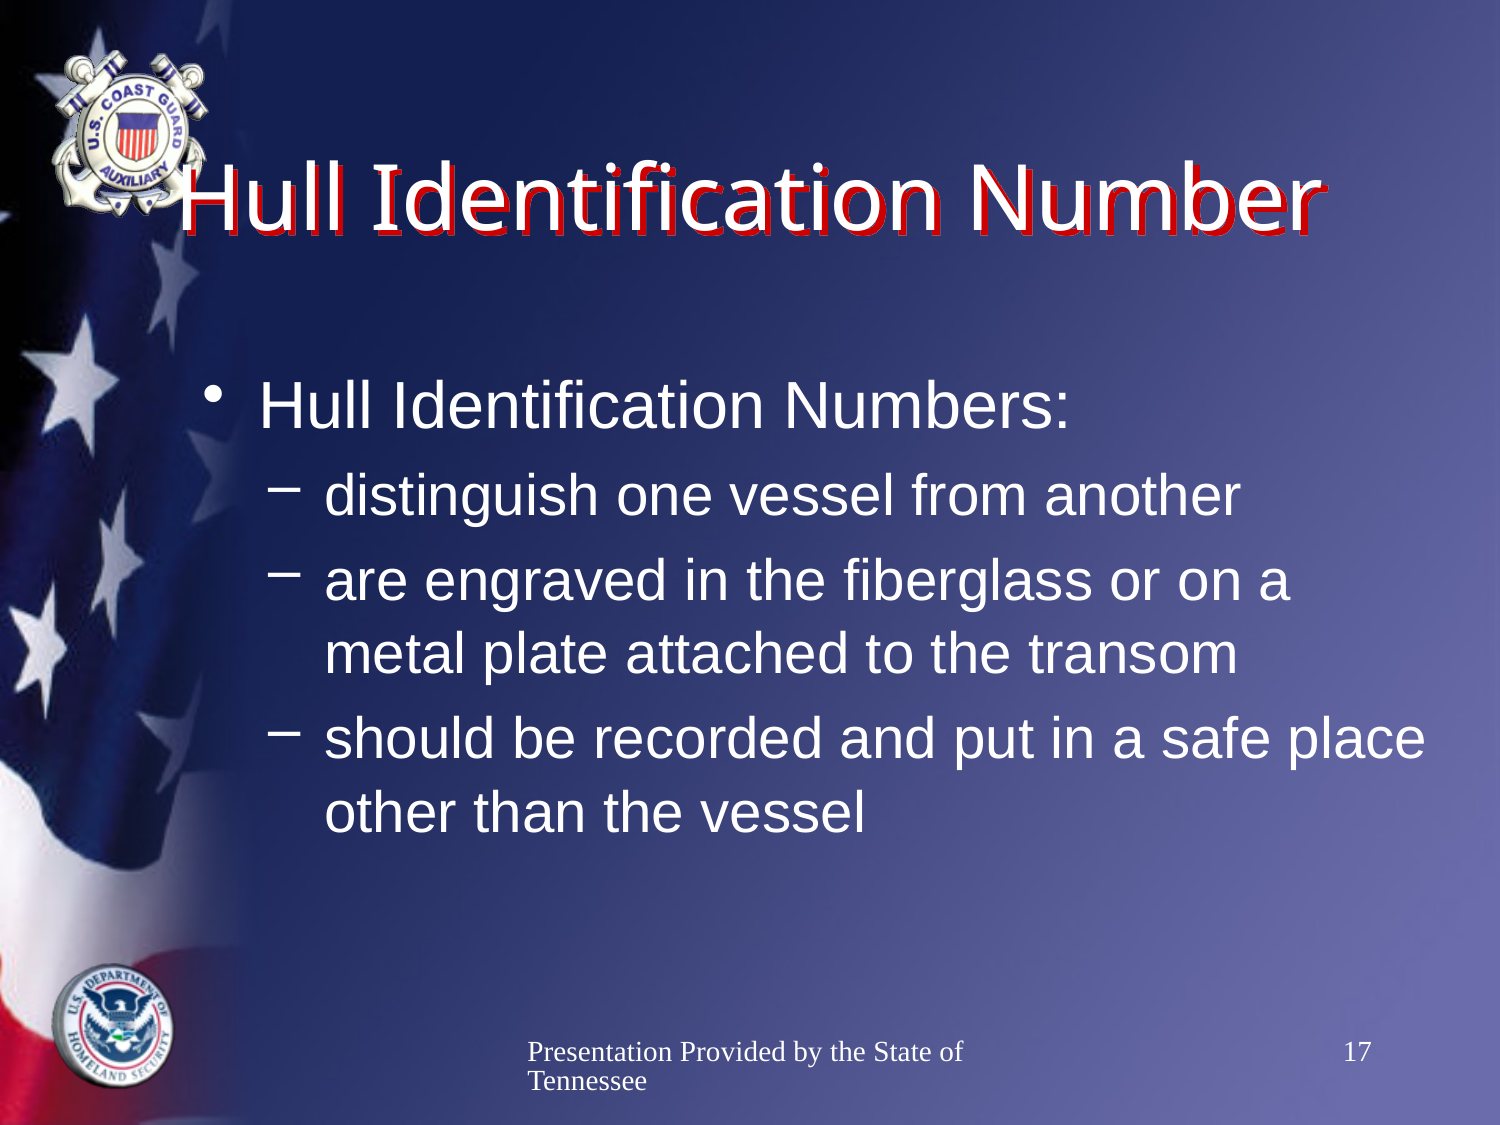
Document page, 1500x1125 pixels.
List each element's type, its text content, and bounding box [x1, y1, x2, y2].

slide_number 17 [1074, 1025, 1388, 1100]
picture [0, 0, 1500, 1125]
list Hull Identification Numbers: distinguish one vessel from another are engraved in the fiberglass or on a metal plate attached to the transom should be recorded and put in a safe place other than the vessel [187, 350, 1463, 1025]
footer Presentation Provided by the State of Tennessee [512, 1025, 988, 1100]
title Hull Identification Number [112, 99, 1388, 288]
